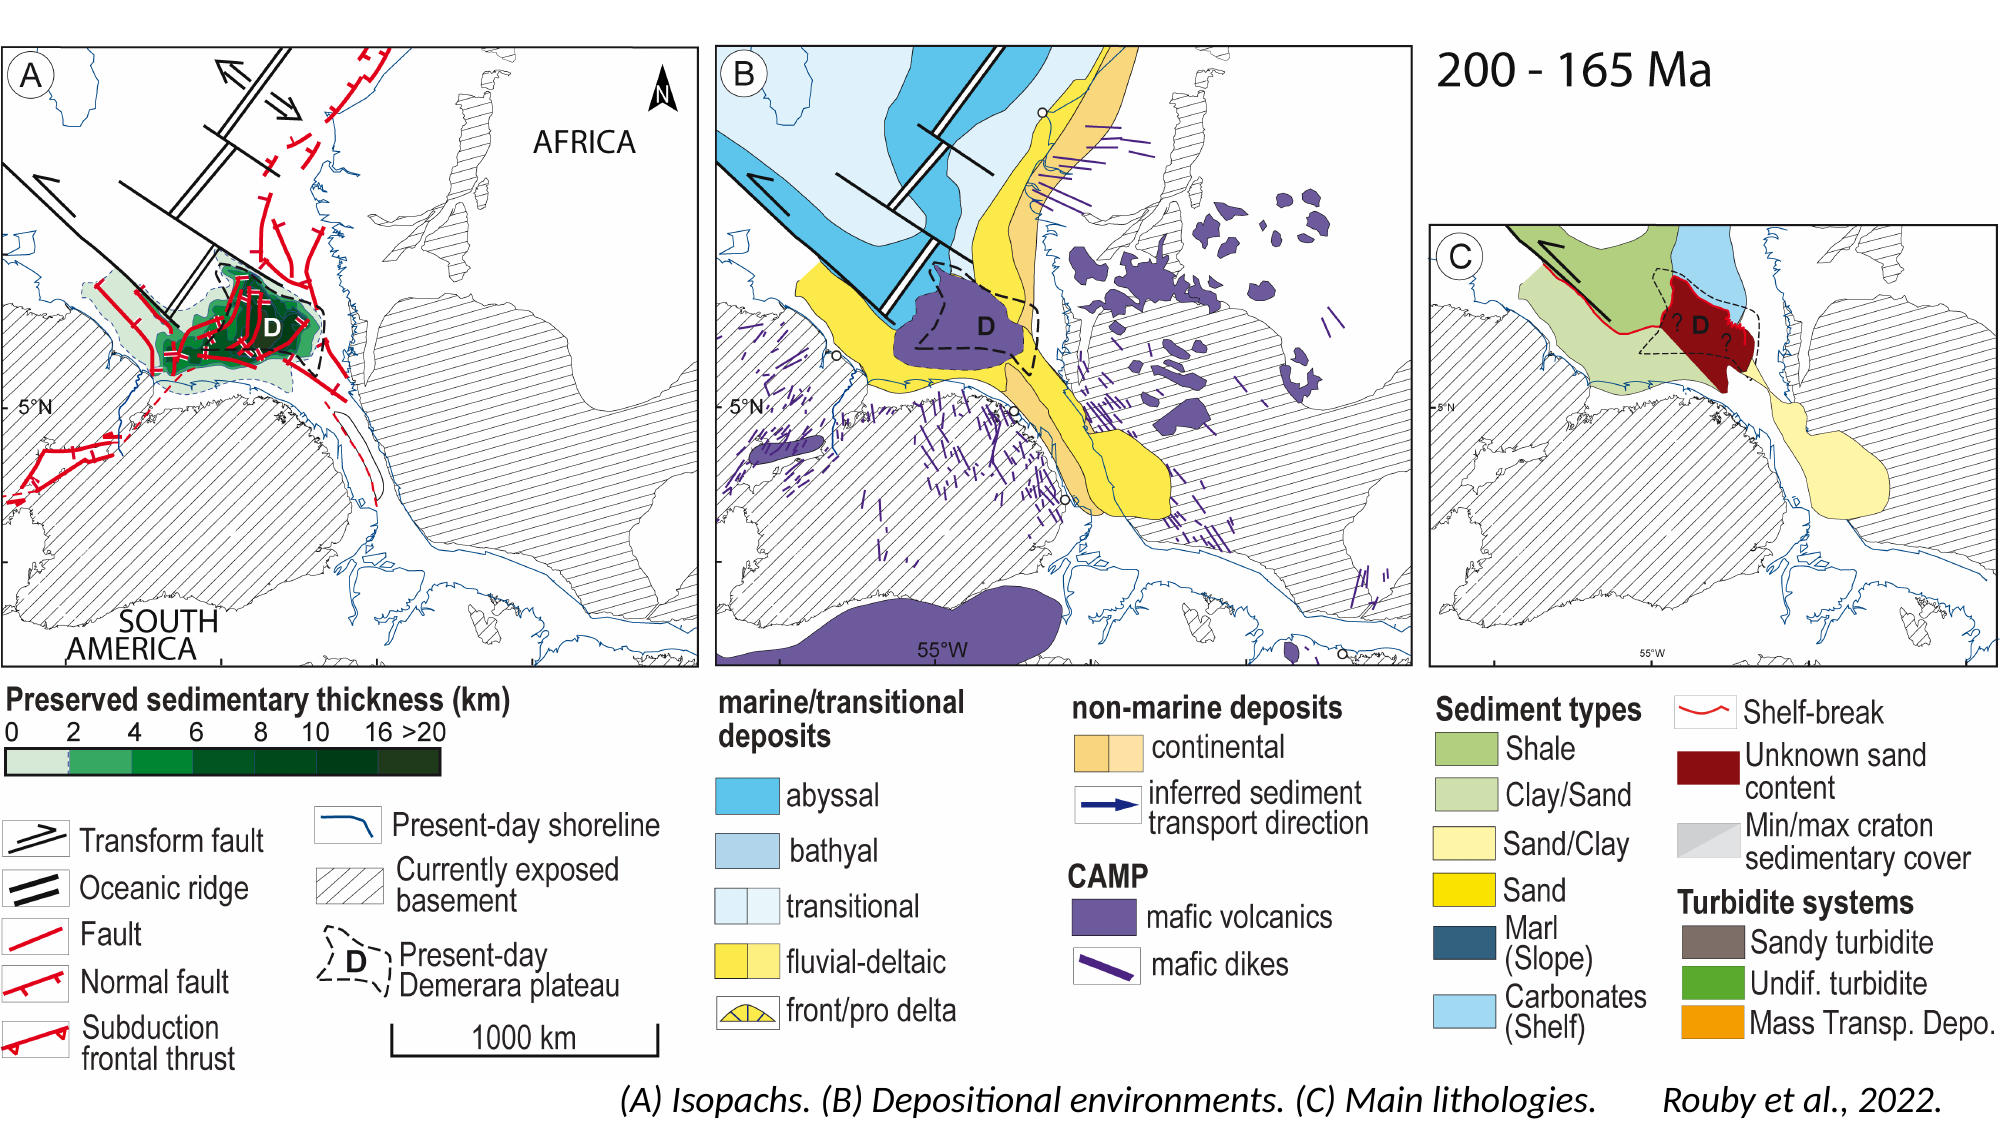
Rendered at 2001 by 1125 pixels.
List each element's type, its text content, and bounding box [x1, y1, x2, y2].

text_box (A) Isopachs. (B) Depositional environments. (C) Main lithologies. [603, 1082, 1396, 1125]
picture [0, 42, 2000, 1082]
text_box Rouby et al., 2022. [1396, 1082, 1959, 1125]
